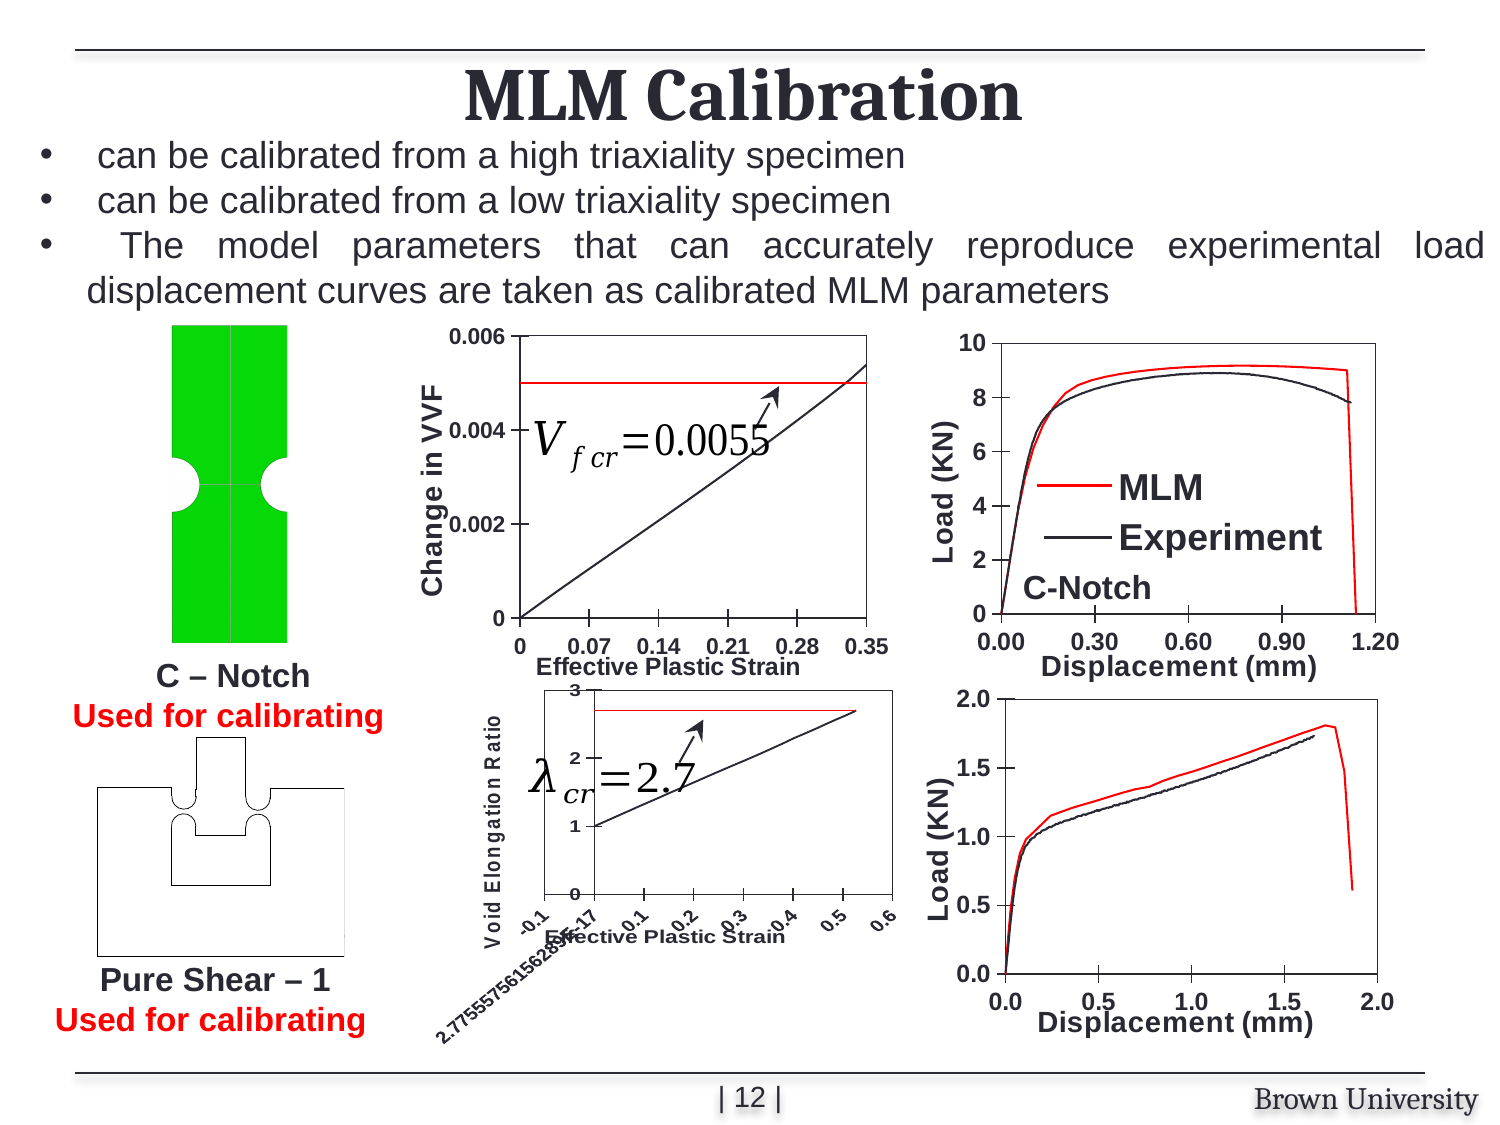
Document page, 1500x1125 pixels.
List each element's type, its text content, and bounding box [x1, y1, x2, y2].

chart [429, 320, 1413, 1048]
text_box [679, 719, 704, 763]
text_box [406, 316, 902, 689]
slide_number | 11 | [662, 1071, 838, 1125]
picture [96, 737, 345, 957]
list MLM Calibration [62, 37, 1425, 113]
picture [171, 324, 288, 644]
